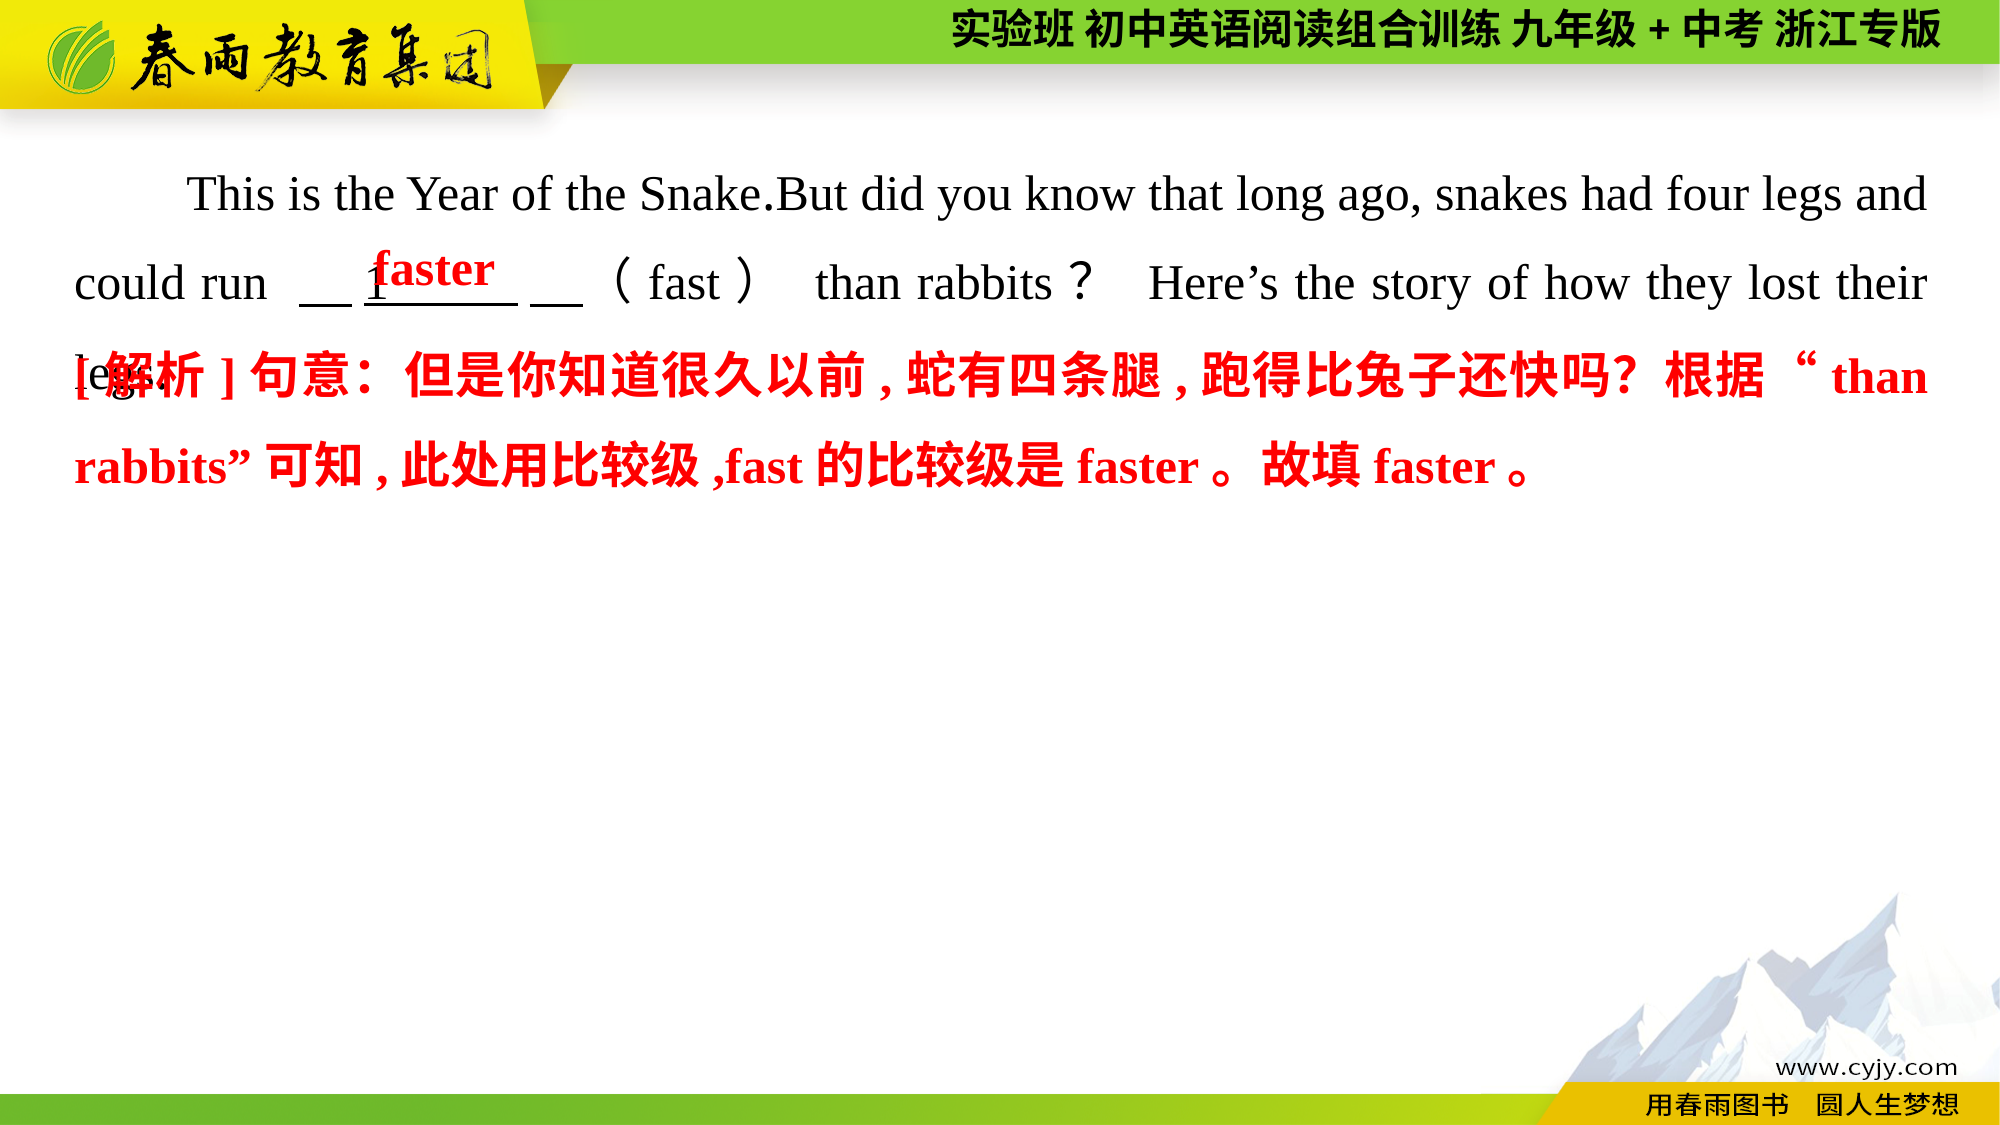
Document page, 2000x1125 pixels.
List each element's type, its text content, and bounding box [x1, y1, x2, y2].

text_box faster [358, 228, 511, 304]
text_box [解析]句意：但是你知道很久以前,蛇有四条腿,跑得比兔子还快吗？根据“than rabbits”可知,此处用比较级,fast的比较级是faster。故填faster。 [59, 306, 1944, 502]
picture [0, 0, 2000, 1125]
list This is the Year of the Snake.But did you know that long ago, snakes had four legs and could run 1 （fast） than rabbits？ Here’s the story of how they lost their legs. [59, 122, 1944, 306]
